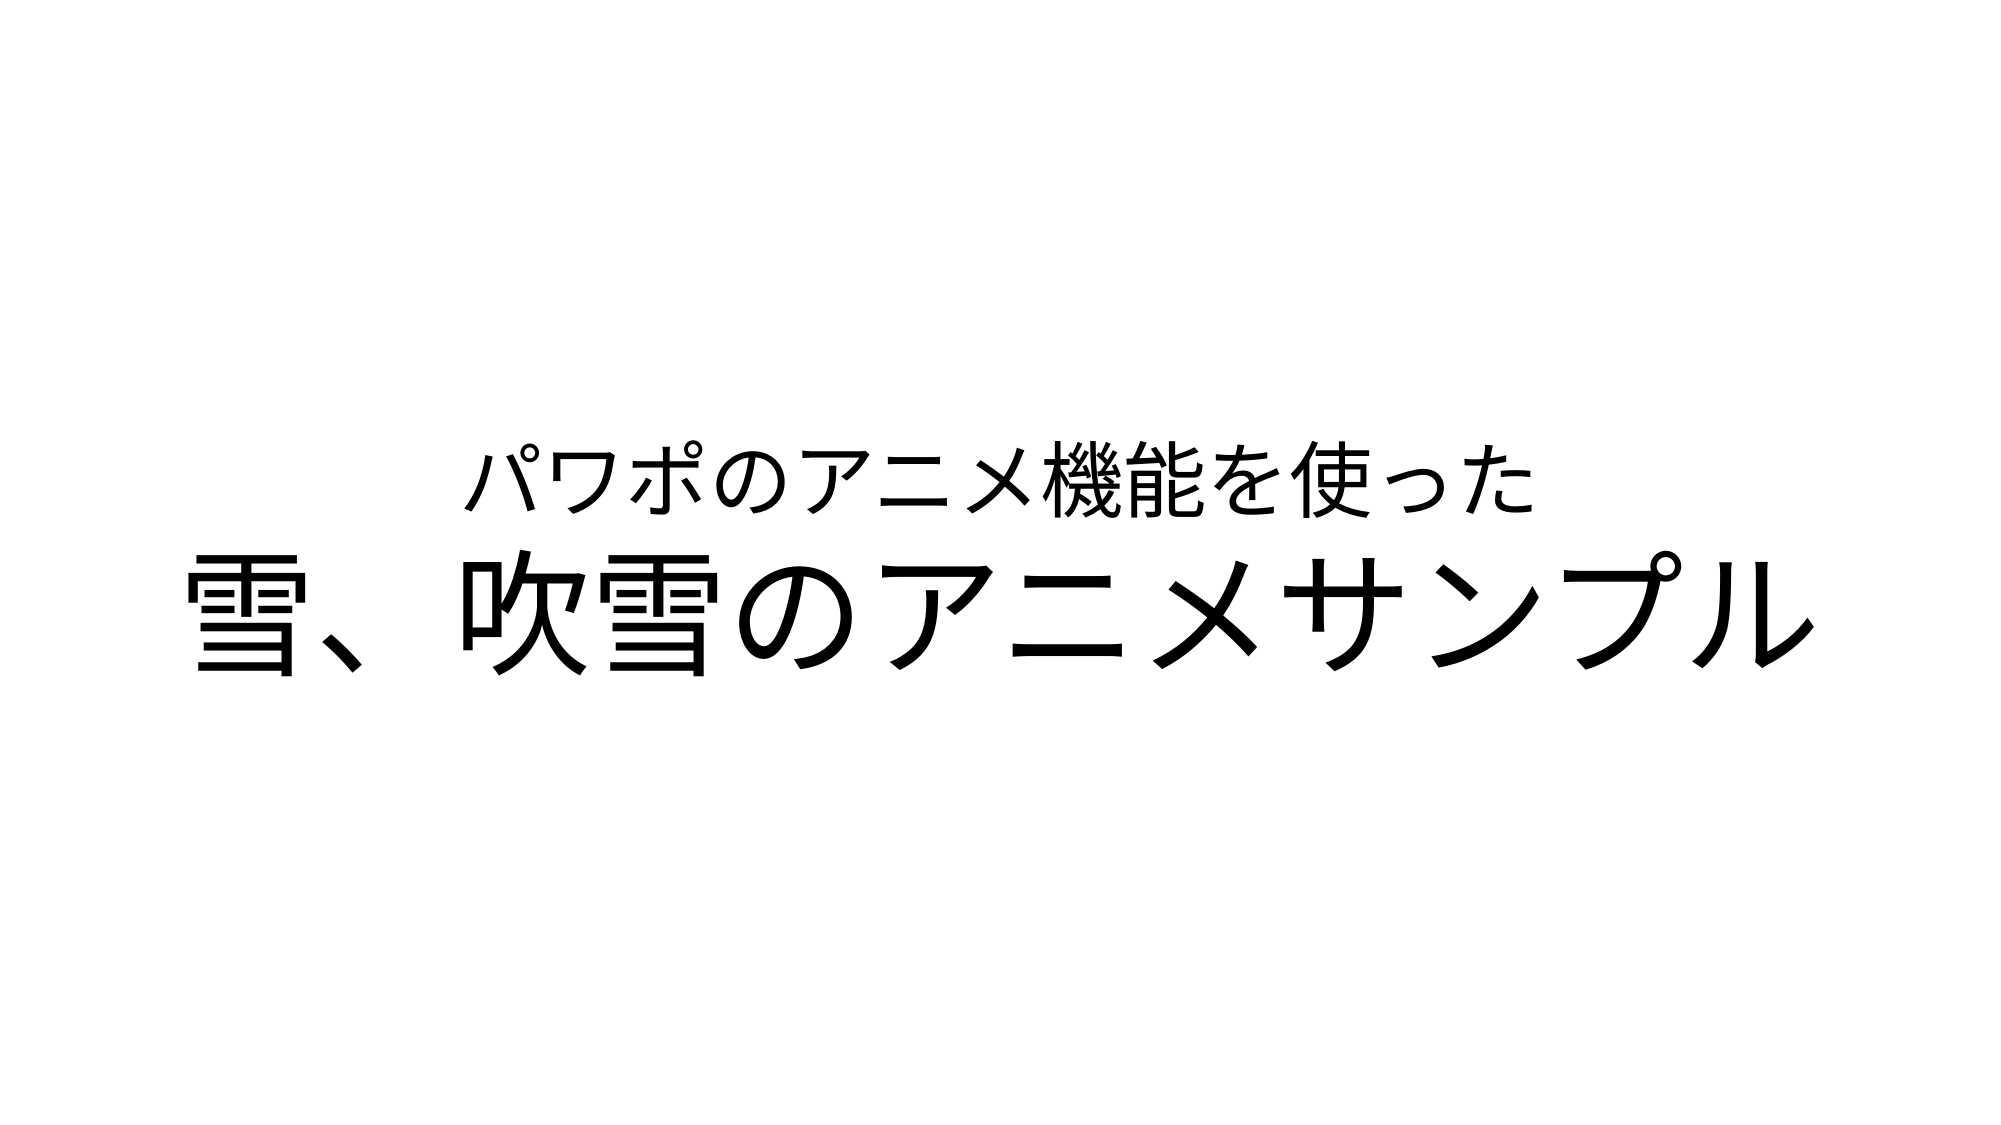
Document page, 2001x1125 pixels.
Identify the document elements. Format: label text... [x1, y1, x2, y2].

text_box パワポのアニメ機能を使った 雪、吹雪のアニメサンプル [163, 421, 1837, 701]
